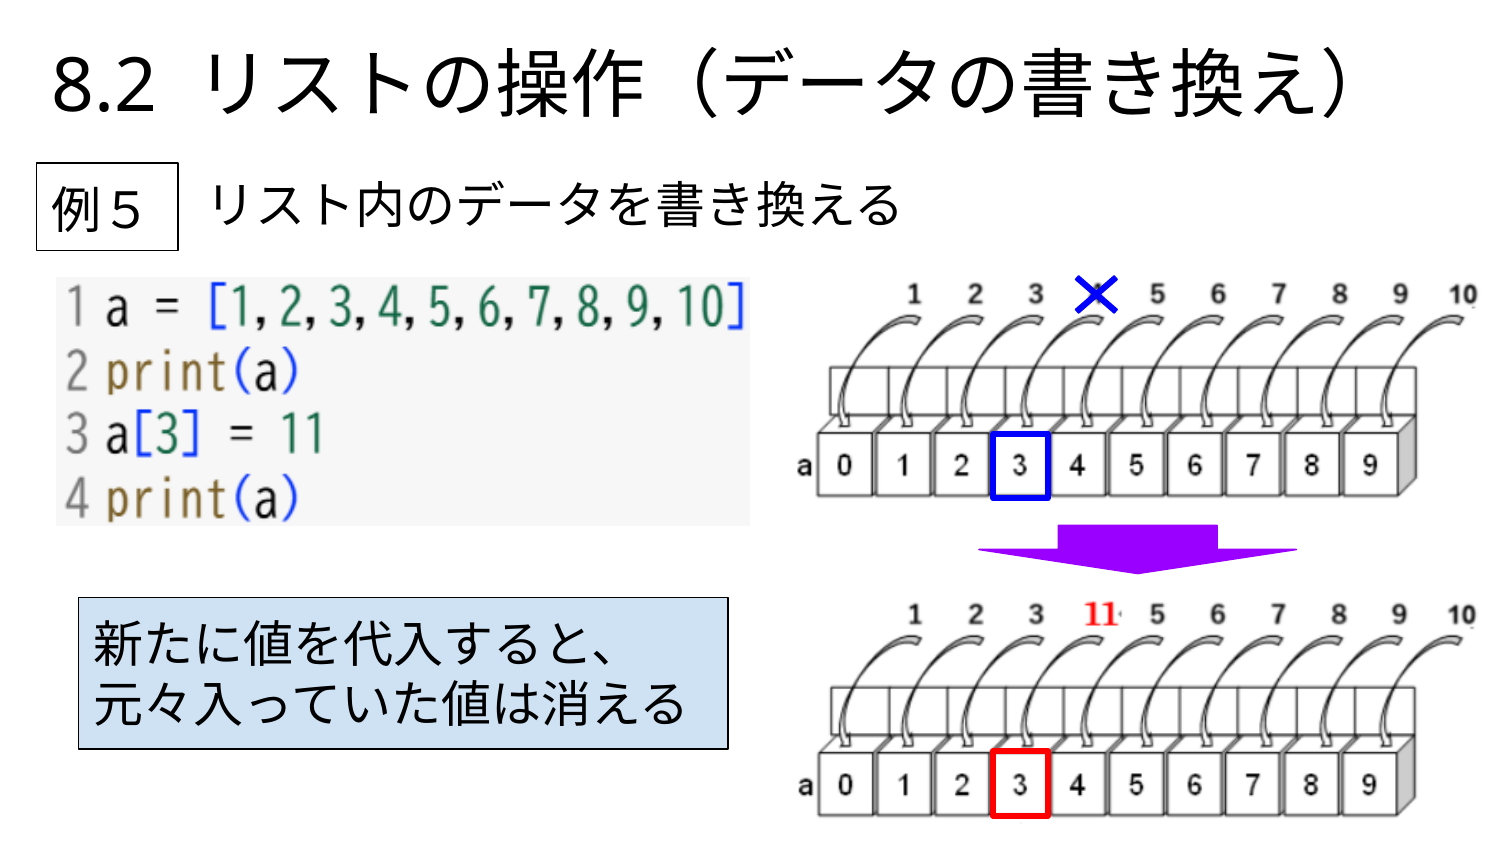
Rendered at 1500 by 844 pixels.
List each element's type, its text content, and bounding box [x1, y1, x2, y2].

picture [789, 597, 1486, 824]
picture [56, 277, 751, 526]
text_box 新たに値を代入すると、 元々入っていた値は消える [78, 597, 728, 750]
text_box リスト内のデータを書き換える [190, 158, 951, 249]
text_box 例５ [36, 163, 179, 251]
title 8.2 リストの操作（データの書き換え） [36, 21, 1435, 131]
text_box [978, 525, 1297, 574]
picture [788, 277, 1487, 505]
